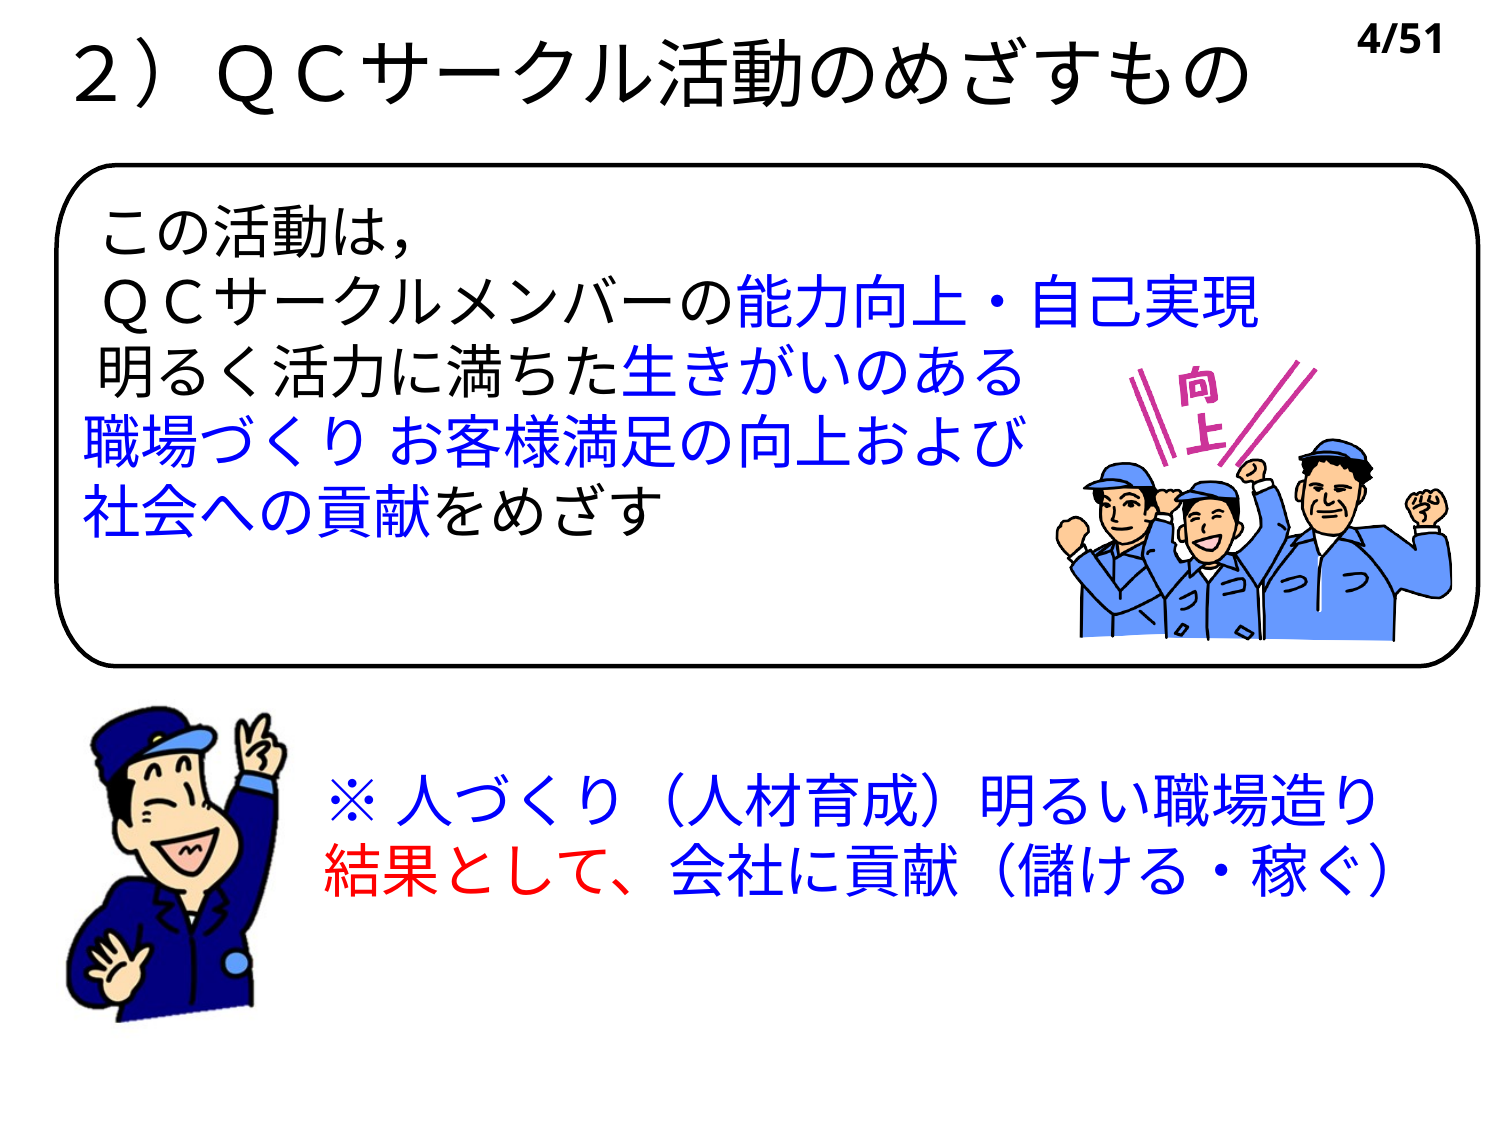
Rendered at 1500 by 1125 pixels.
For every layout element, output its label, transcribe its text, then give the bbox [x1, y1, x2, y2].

text_box この活動は， ＱＣサークルメンバーの能力向上・自己実現 明るく活力に満ちた生きがいのある 職場づくり お客様満足の向上および 社会への貢献をめざす [56, 165, 1479, 667]
text_box ２）ＱＣサークル活動のめざすもの [56, 9, 1347, 117]
text_box 4/51 [1357, 18, 1500, 62]
picture [56, 690, 309, 1039]
text_box [1055, 358, 1453, 642]
text_box ※人づくり（人材育成）明るい職場造り 結果として、会社に貢献（儲ける・稼ぐ） [309, 756, 1500, 912]
